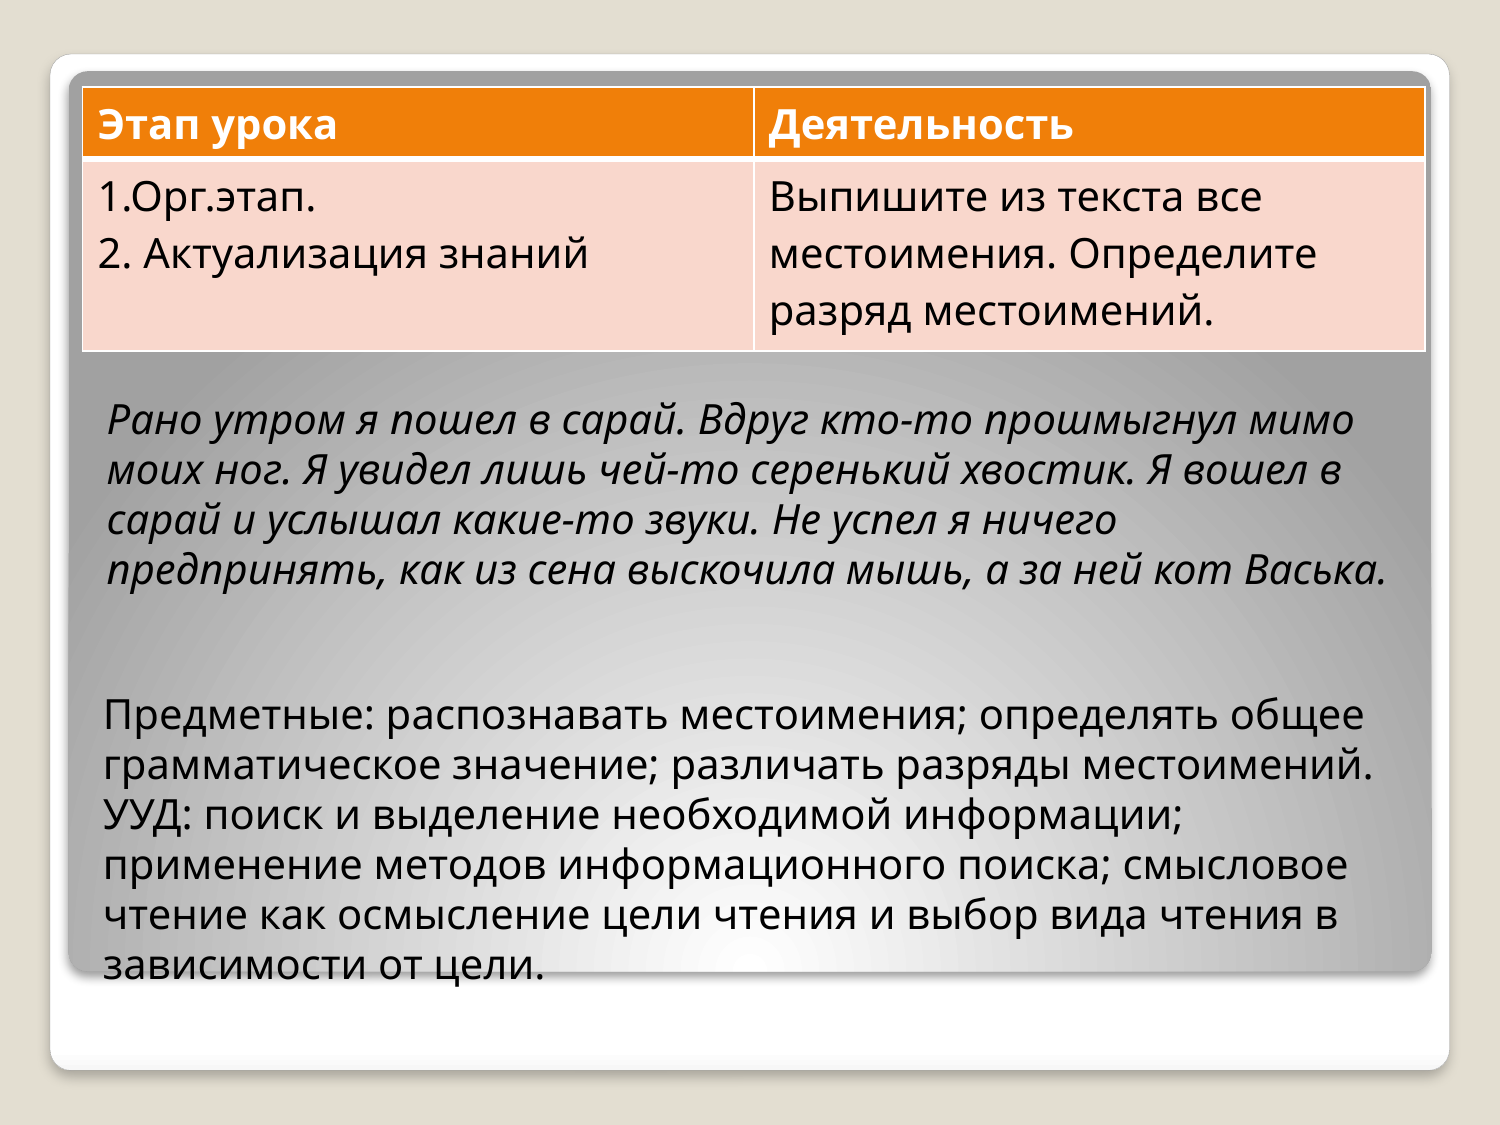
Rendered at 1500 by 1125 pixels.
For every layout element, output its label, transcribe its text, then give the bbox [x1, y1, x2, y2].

table_cell 1.Орг.этап. 2. Актуализация знаний [83, 162, 753, 350]
text_box Предметные: распознавать местоимения; определять общее грамматическое значение; различать разряды местоимений. УУД: поиск и выделение необходимой информации; применение методов информационного поиска; смысловое чтение как осмысление цели чтения и выбор вида чтения в зависимости от цели. [88, 680, 1412, 996]
table_header Этап урока [83, 88, 753, 156]
table_cell Выпишите из текста все местоимения. Определите разряд местоимений. [755, 162, 1424, 350]
text_box Рано утром я пошел в сарай. Вдруг кто-то прошмыгнул мимо моих ног. Я увидел лишь чей-то серенький хвостик. Я вошел в сарай и услышал какие-то звуки. Не успел я ничего предпринять, как из сена выскочила мышь, а за ней кот Васька. [91, 385, 1415, 601]
table_header Деятельность [755, 88, 1424, 156]
